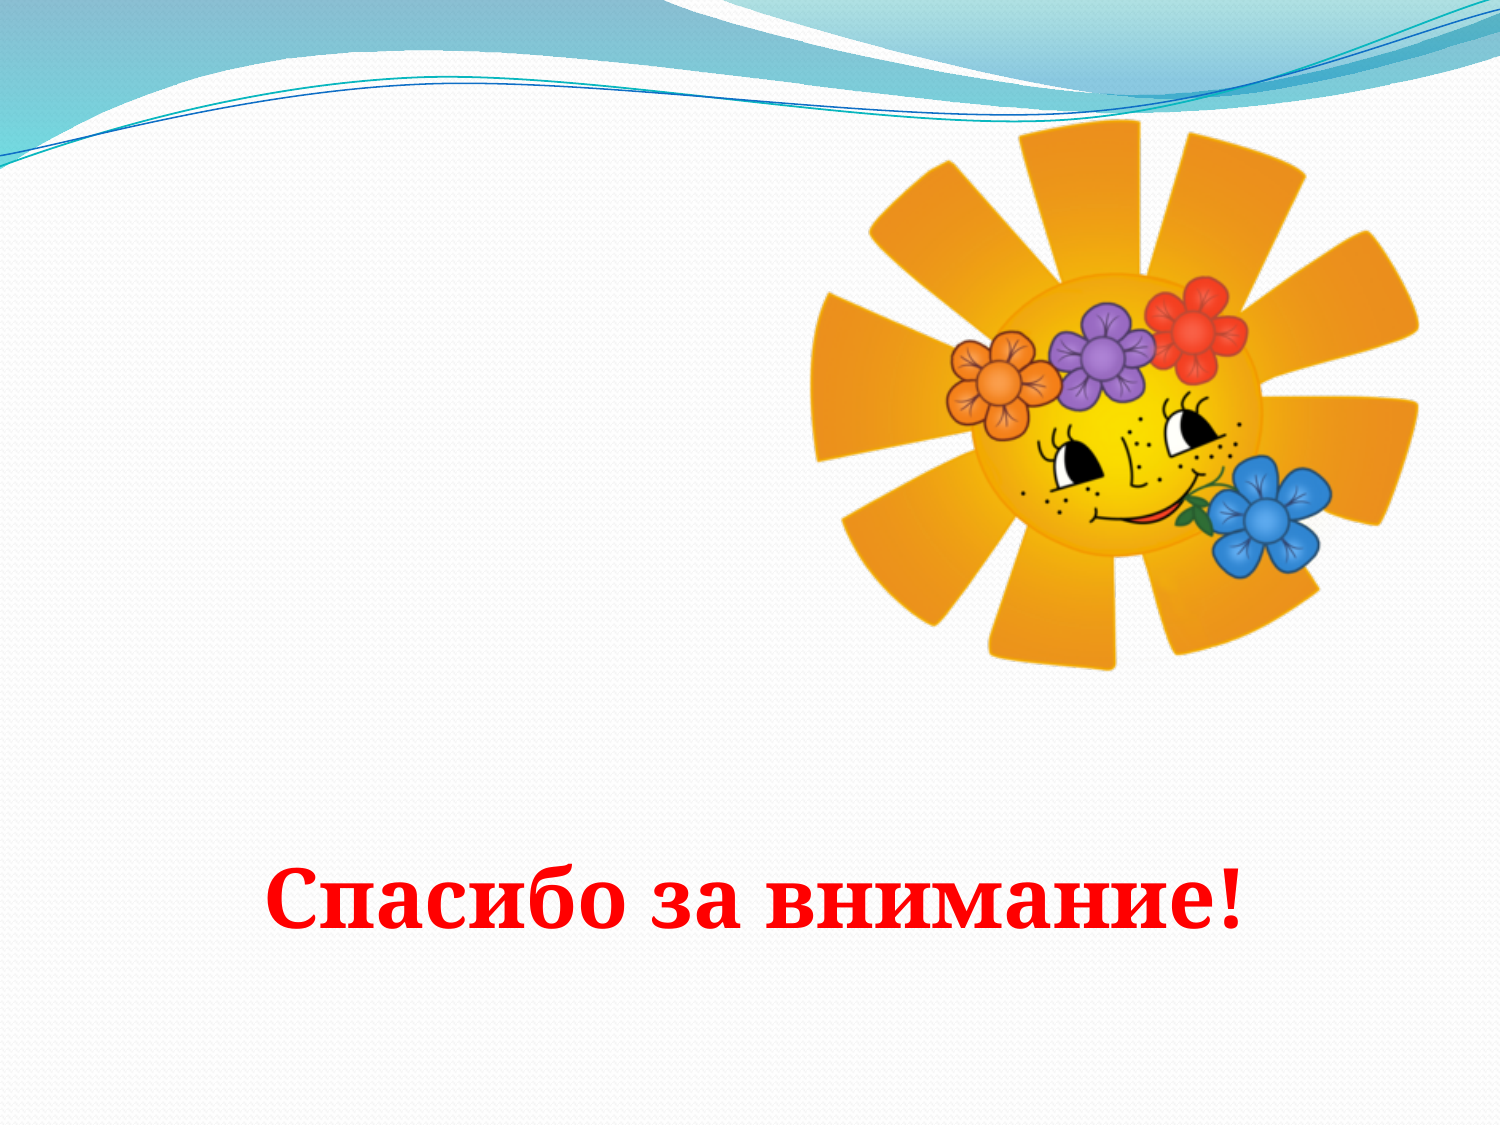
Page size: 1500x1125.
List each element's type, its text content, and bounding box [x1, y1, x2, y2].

picture [773, 70, 1472, 708]
text_box Спасибо за внимание! [70, 738, 1442, 953]
